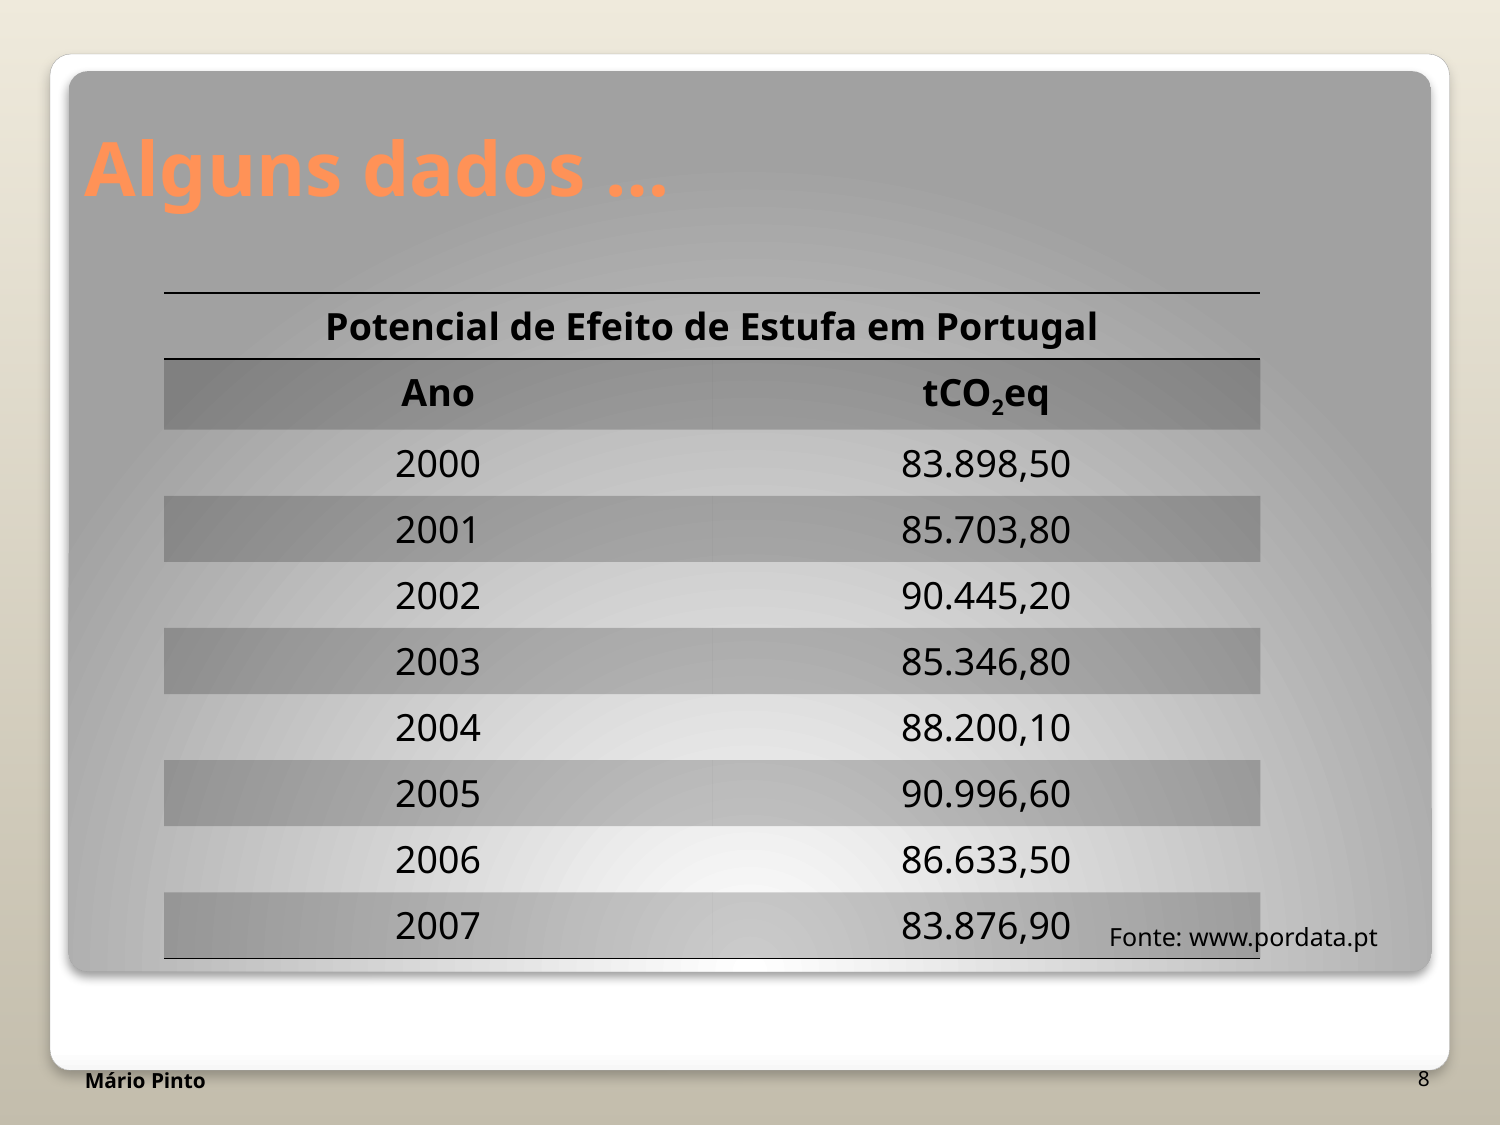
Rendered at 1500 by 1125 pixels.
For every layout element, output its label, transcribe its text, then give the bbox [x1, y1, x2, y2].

table_cell 2000 [164, 430, 712, 496]
table_cell 86.633,50 [712, 826, 1260, 892]
table_cell 2007 [164, 892, 712, 958]
table_cell 90.445,20 [712, 562, 1260, 628]
table_cell 88.200,10 [712, 694, 1260, 760]
text_box Fonte: www.pordata.pt [1094, 914, 1394, 959]
table_cell 2003 [164, 628, 712, 694]
table_header Potencial de Efeito de Estufa em Portugal [164, 294, 1260, 358]
table_cell 83.876,90 [712, 892, 1260, 958]
table_cell 90.996,60 [712, 760, 1260, 826]
table_cell 85.346,80 [712, 628, 1260, 694]
table_cell 85.703,80 [712, 496, 1260, 562]
table_cell 2005 [164, 760, 712, 826]
table_cell 83.898,50 [712, 430, 1260, 496]
table_cell Ano [164, 360, 712, 430]
table_cell 2006 [164, 826, 712, 892]
table_cell tCO2eq [712, 360, 1260, 430]
table_cell 2004 [164, 694, 712, 760]
slide_number 8 [1369, 1041, 1445, 1102]
table_cell 2002 [164, 562, 712, 628]
table_cell 2001 [164, 496, 712, 562]
title Alguns dados … [70, 46, 1413, 220]
footer Mário Pinto [70, 1042, 446, 1103]
